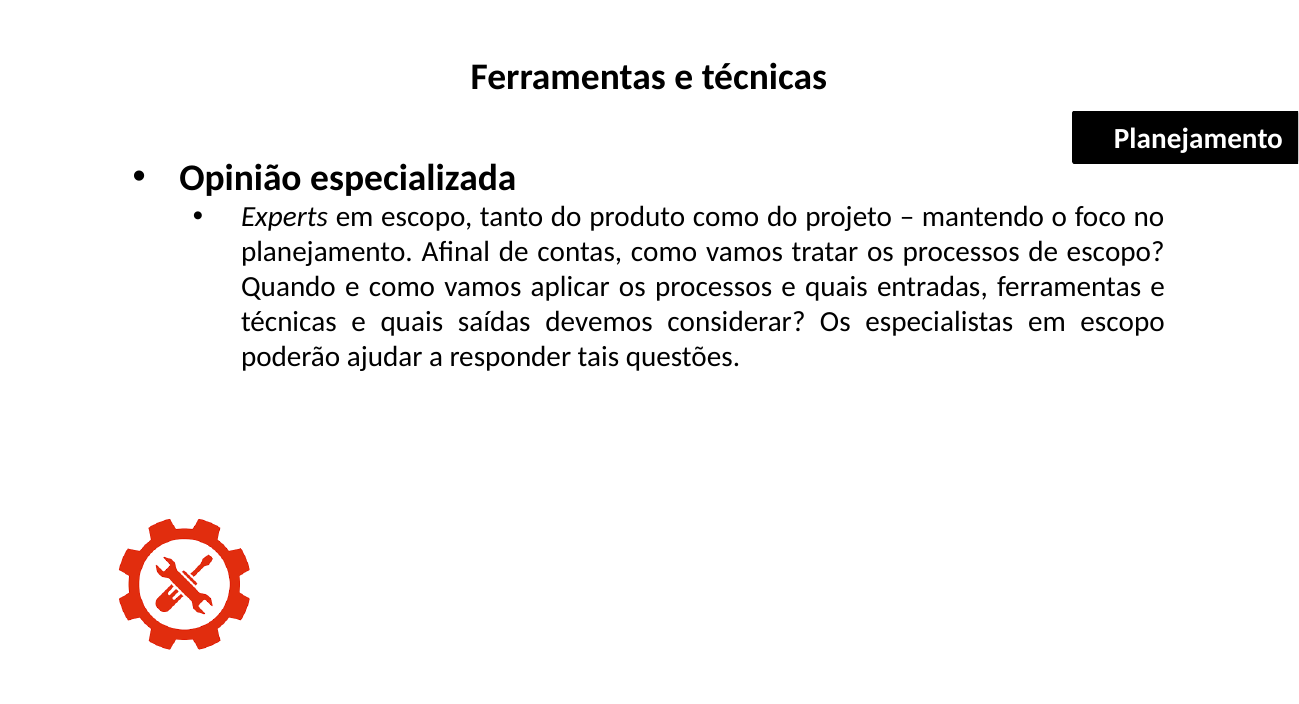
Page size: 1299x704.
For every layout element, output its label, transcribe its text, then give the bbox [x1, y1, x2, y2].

text_box Ferramentas e técnicas [0, 44, 1299, 106]
text_box Planejamento [1074, 112, 1299, 162]
picture [117, 517, 251, 651]
text_box Opinião especializada Experts em escopo, tanto do produto como do projeto – mantendo o foco no planejamento. Afinal de contas, como vamos tratar os processos de escopo? Quando e como vamos aplicar os processos e quais entradas, ferramentas e técnicas e quais saídas devemos considerar? Os especialistas em escopo poderão ajudar a responder tais questões. [117, 145, 1181, 383]
